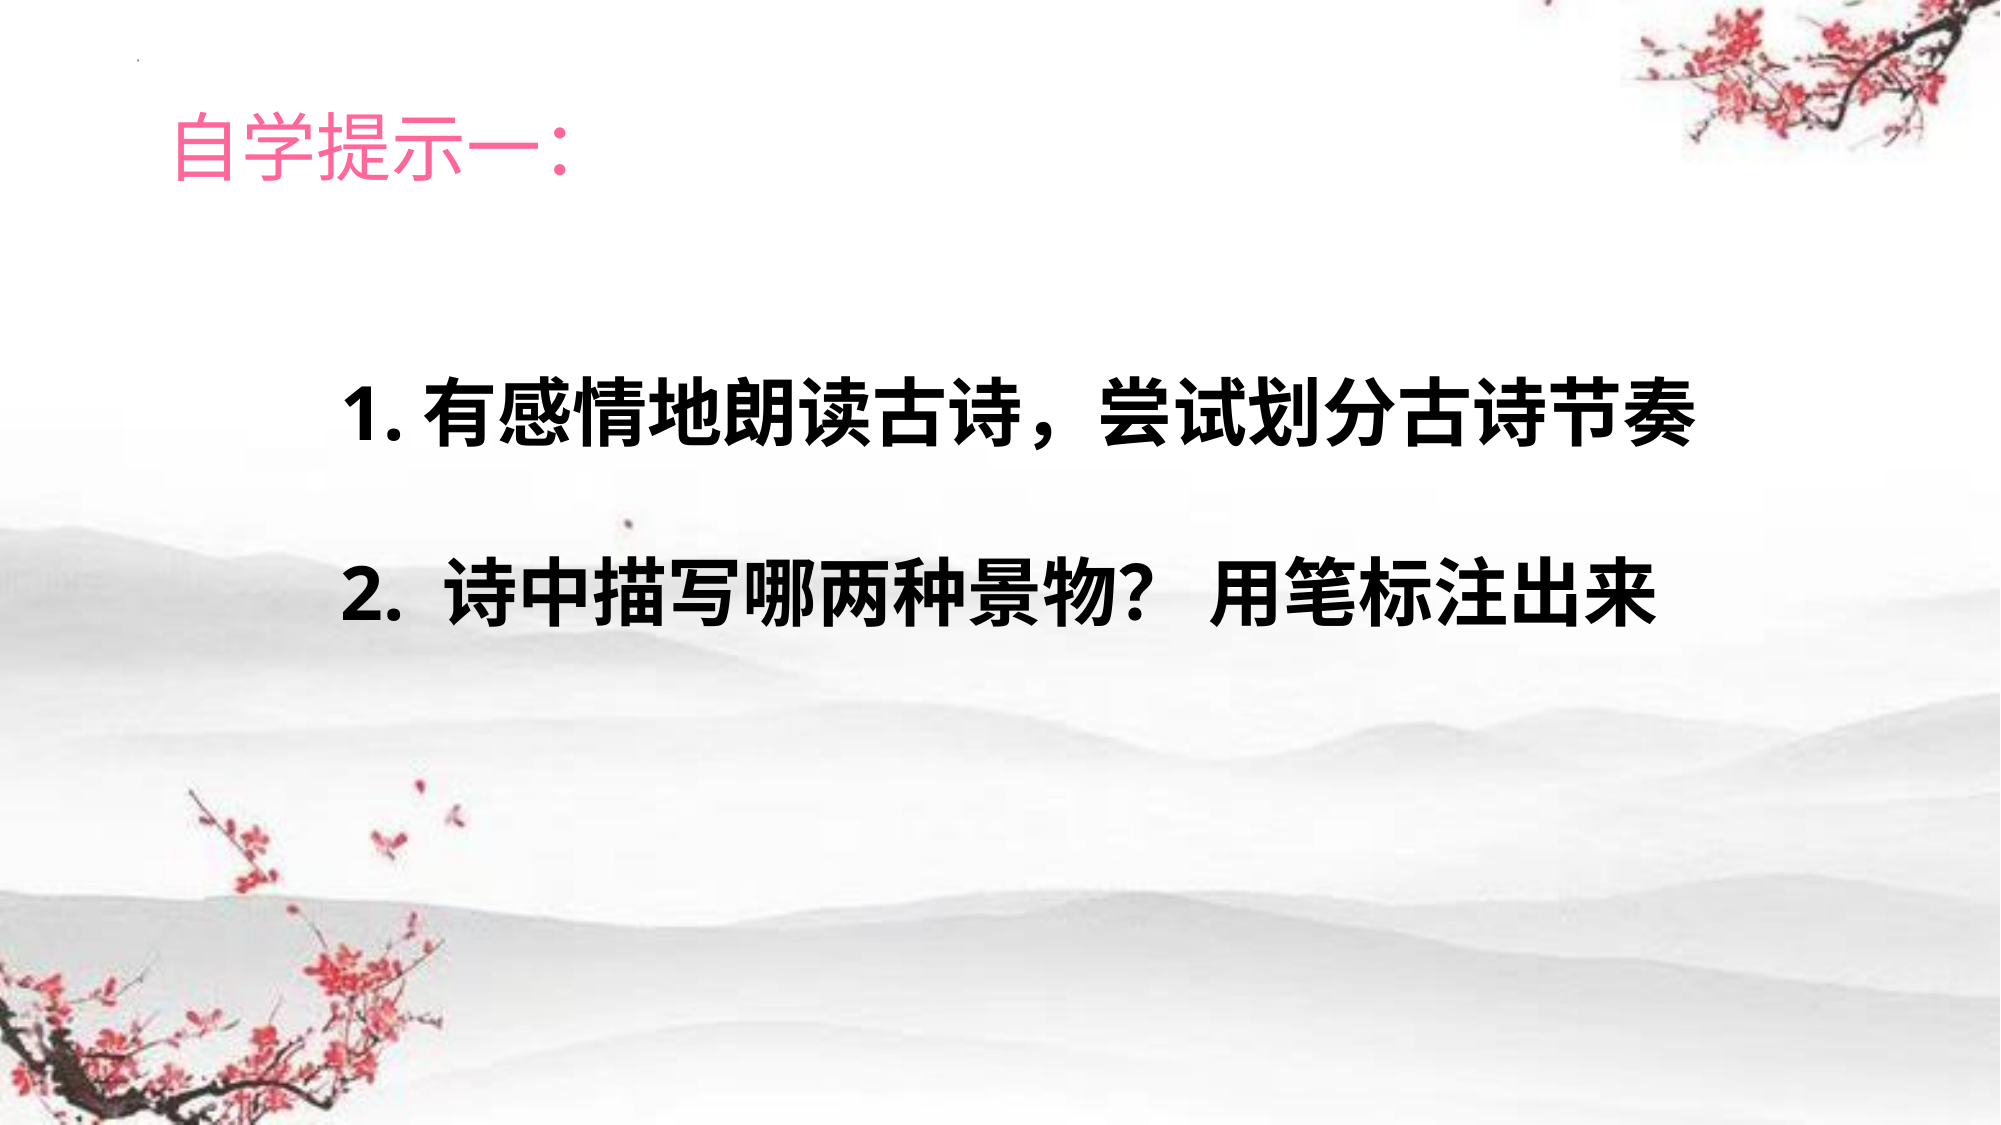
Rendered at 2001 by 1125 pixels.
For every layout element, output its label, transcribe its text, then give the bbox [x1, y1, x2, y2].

text_box / [0, 0, 2000, 1125]
text_box 1.有感情地朗读古诗，尝试划分古诗节奏 2. 诗中描写哪两种景物？ 用笔标注出来 [325, 358, 1807, 643]
text_box 自学提示一： [151, 92, 1708, 258]
